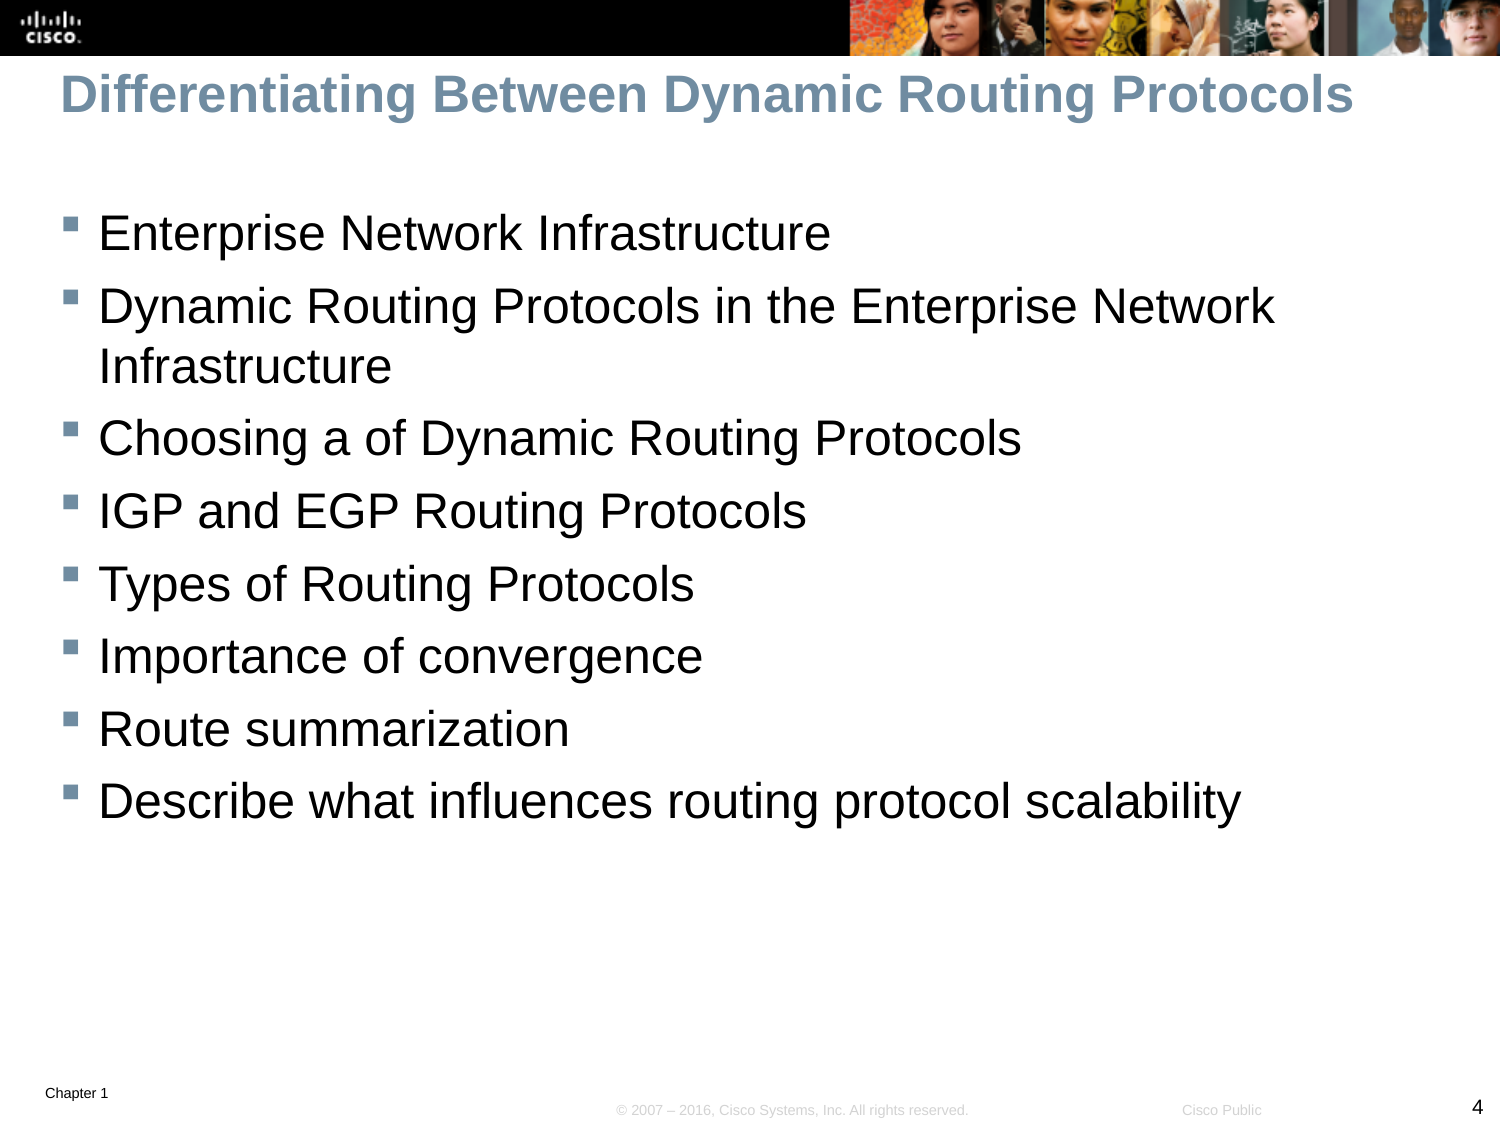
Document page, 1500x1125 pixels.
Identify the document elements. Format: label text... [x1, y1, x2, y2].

list Enterprise Network Infrastructure Dynamic Routing Protocols in the Enterprise Network Infrastructure Choosing a of Dynamic Routing Protocols IGP and EGP Routing Protocols Types of Routing Protocols Importance of convergence Route summarization Describe what influences routing protocol scalability [45, 193, 1444, 1037]
title Differentiating Between Dynamic Routing Protocols [45, 59, 1444, 182]
picture [0, 0, 1500, 56]
